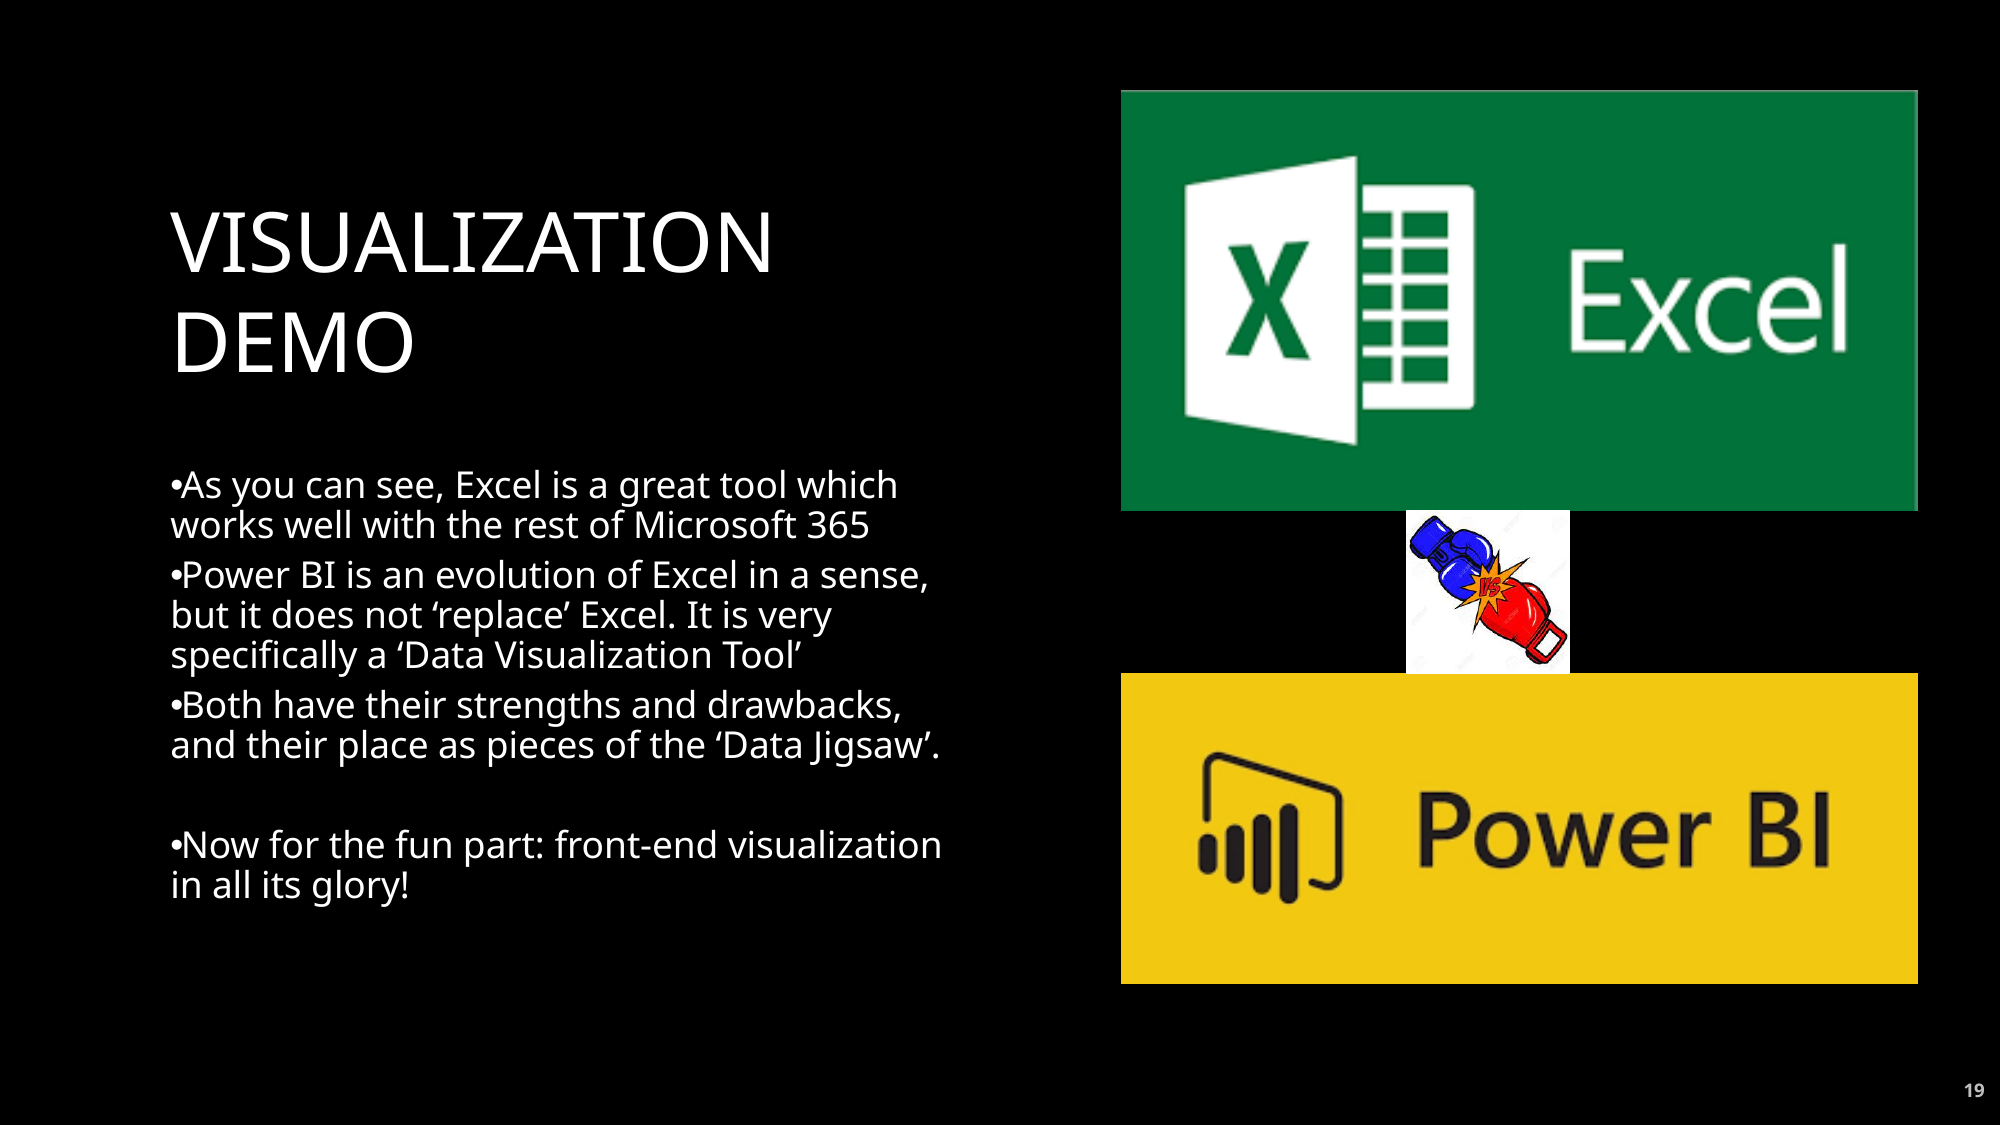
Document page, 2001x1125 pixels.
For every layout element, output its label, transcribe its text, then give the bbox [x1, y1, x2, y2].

slide_number 19 [1909, 1061, 2000, 1122]
text_box As you can see, Excel is a great tool which works well with the rest of Microsoft 365 Power BI is an evolution of Excel in a sense, but it does not ‘replace’ Excel. It is very specifically a ‘Data Visualization Tool’ Both have their strengths and drawbacks, and their place as pieces of the ‘Data Jigsaw’. Now for the fun part: front-end visualization in all its glory! [155, 459, 965, 950]
title Visualization Demo [155, 172, 965, 407]
picture [1121, 90, 1919, 984]
